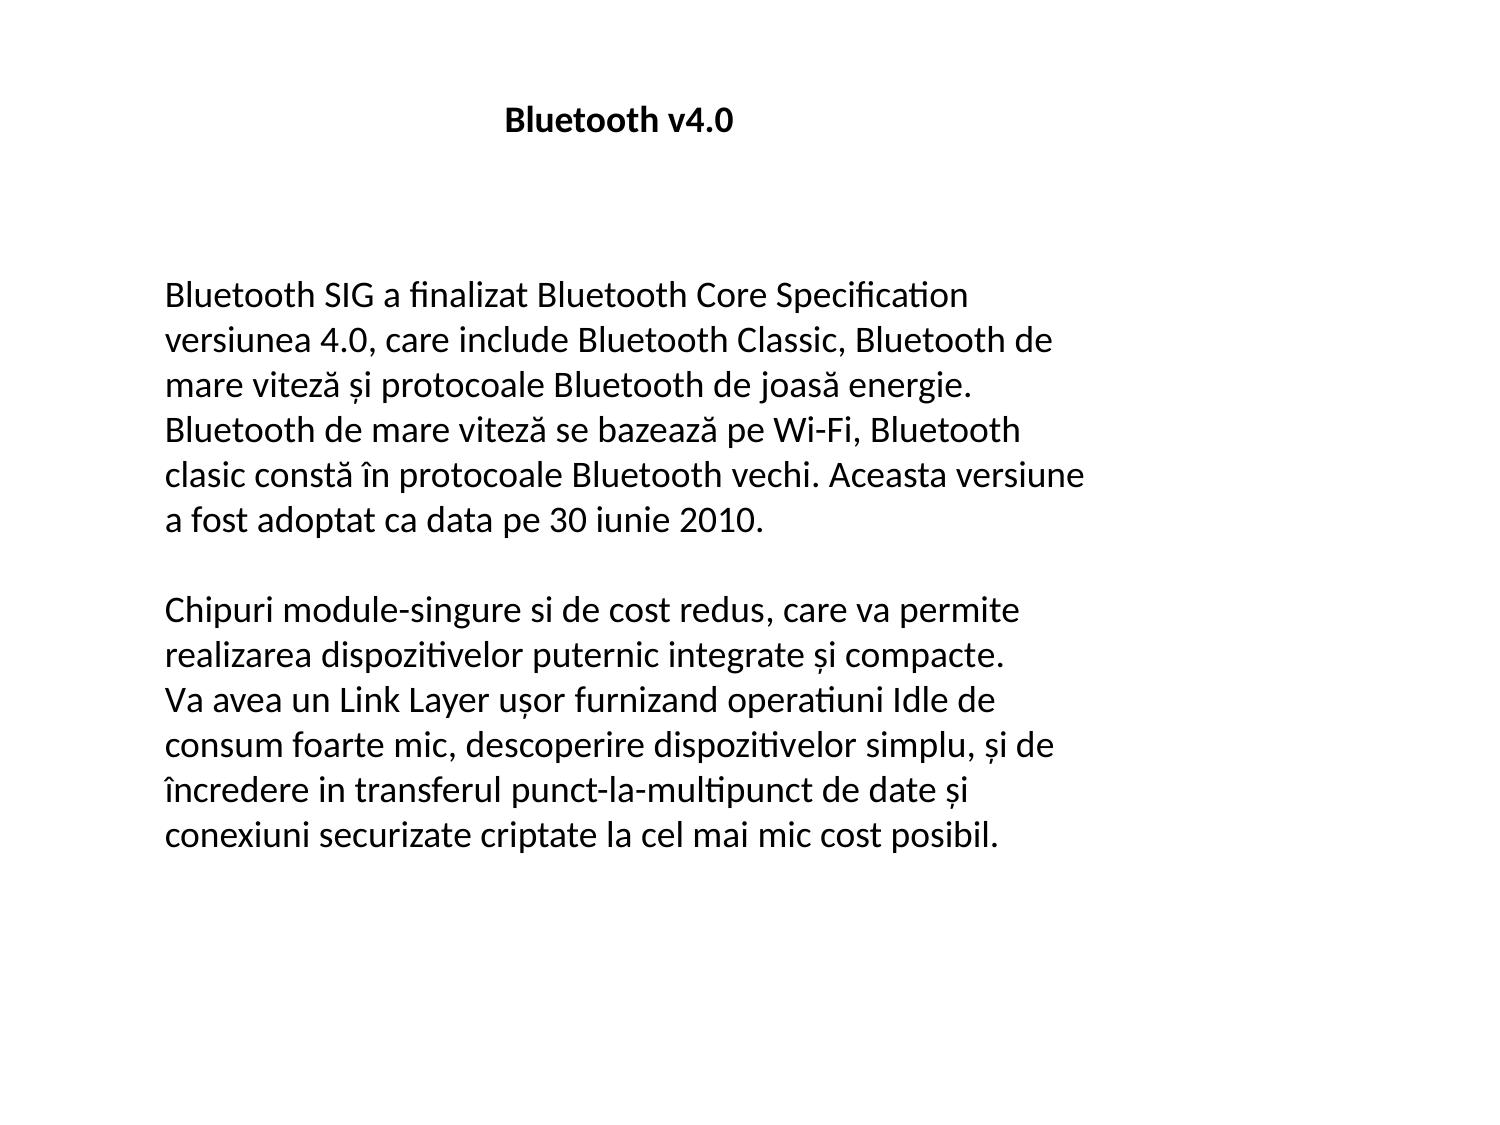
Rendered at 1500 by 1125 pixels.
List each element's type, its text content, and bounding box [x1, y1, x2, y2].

text_box Bluetooth v4.0 [489, 87, 749, 148]
text_box Bluetooth SIG a finalizat Bluetooth Core Specification versiunea 4.0, care include Bluetooth Classic, Bluetooth de mare viteză şi protocoale Bluetooth de joasă energie. Bluetooth de mare viteză se bazează pe Wi-Fi, Bluetooth clasic constă în protocoale Bluetooth vechi. Aceasta versiune a fost adoptat ca data pe 30 iunie 2010. Chipuri module-singure si de cost redus, care va permite realizarea dispozitivelor puternic integrate şi compacte. Va avea un Link Layer uşor furnizand operatiuni Idle de consum foarte mic, descoperire dispozitivelor simplu, şi de încredere in transferul punct-la-multipunct de date şi conexiuni securizate criptate la cel mai mic cost posibil. [149, 262, 1125, 863]
